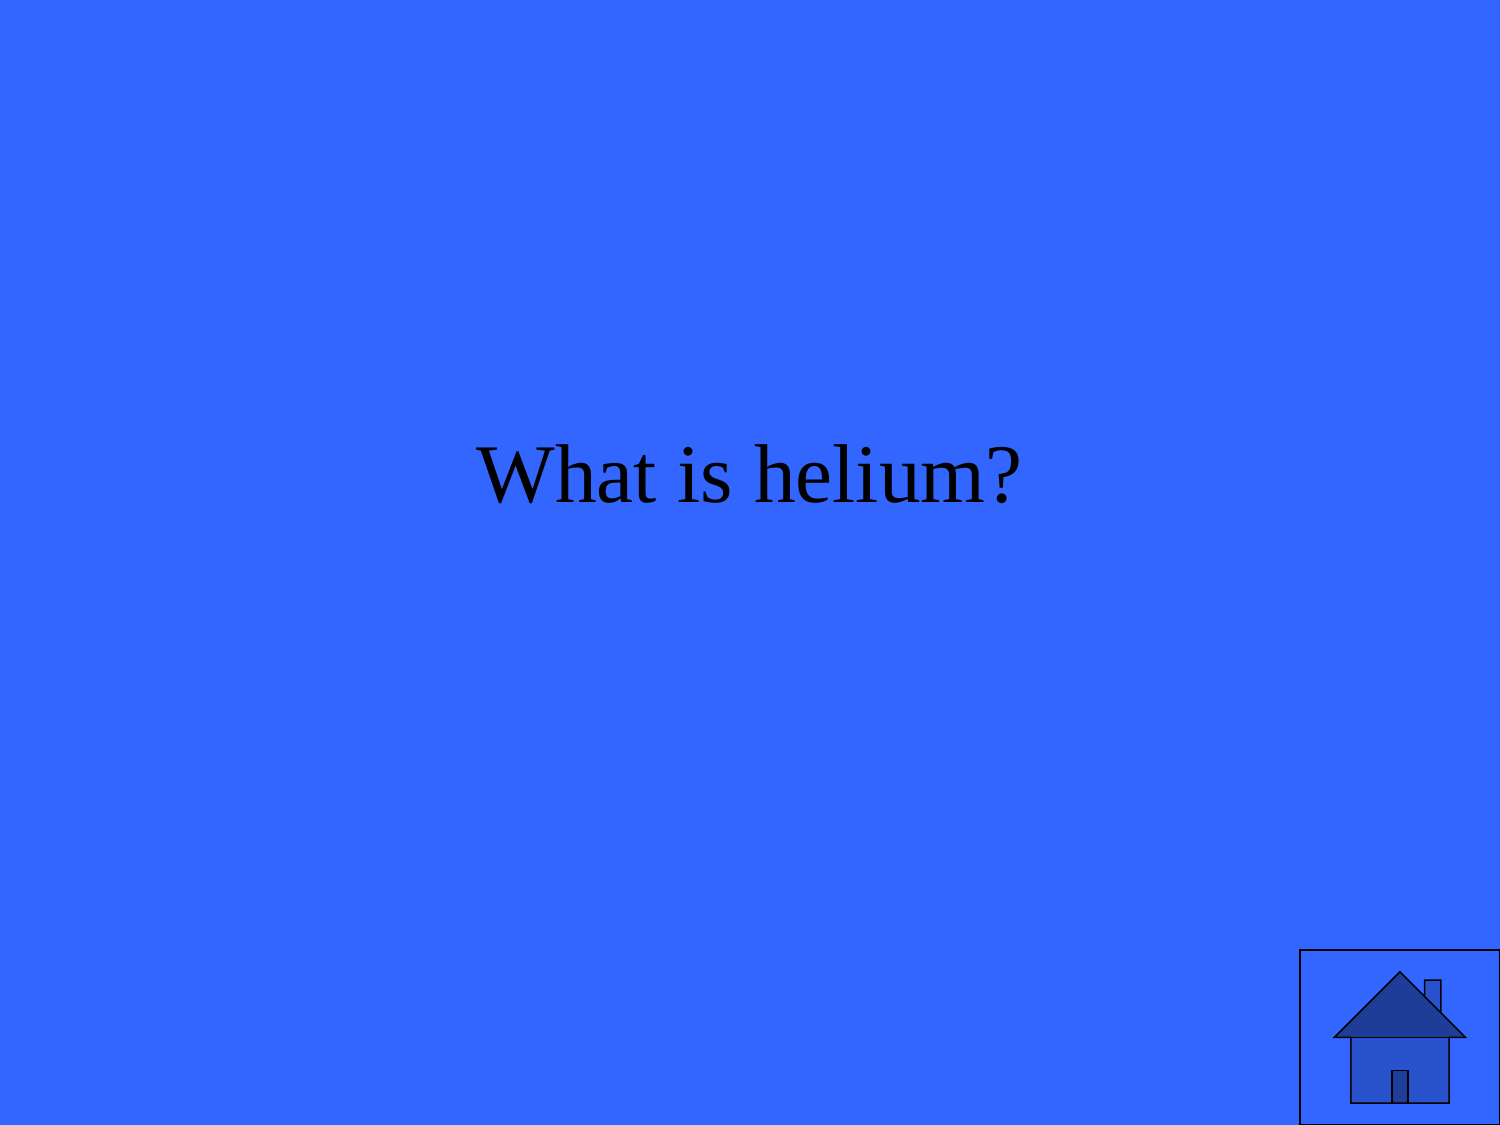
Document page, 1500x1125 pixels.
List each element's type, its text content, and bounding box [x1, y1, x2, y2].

title What is helium? [112, 374, 1388, 563]
text_box [1299, 950, 1500, 1125]
